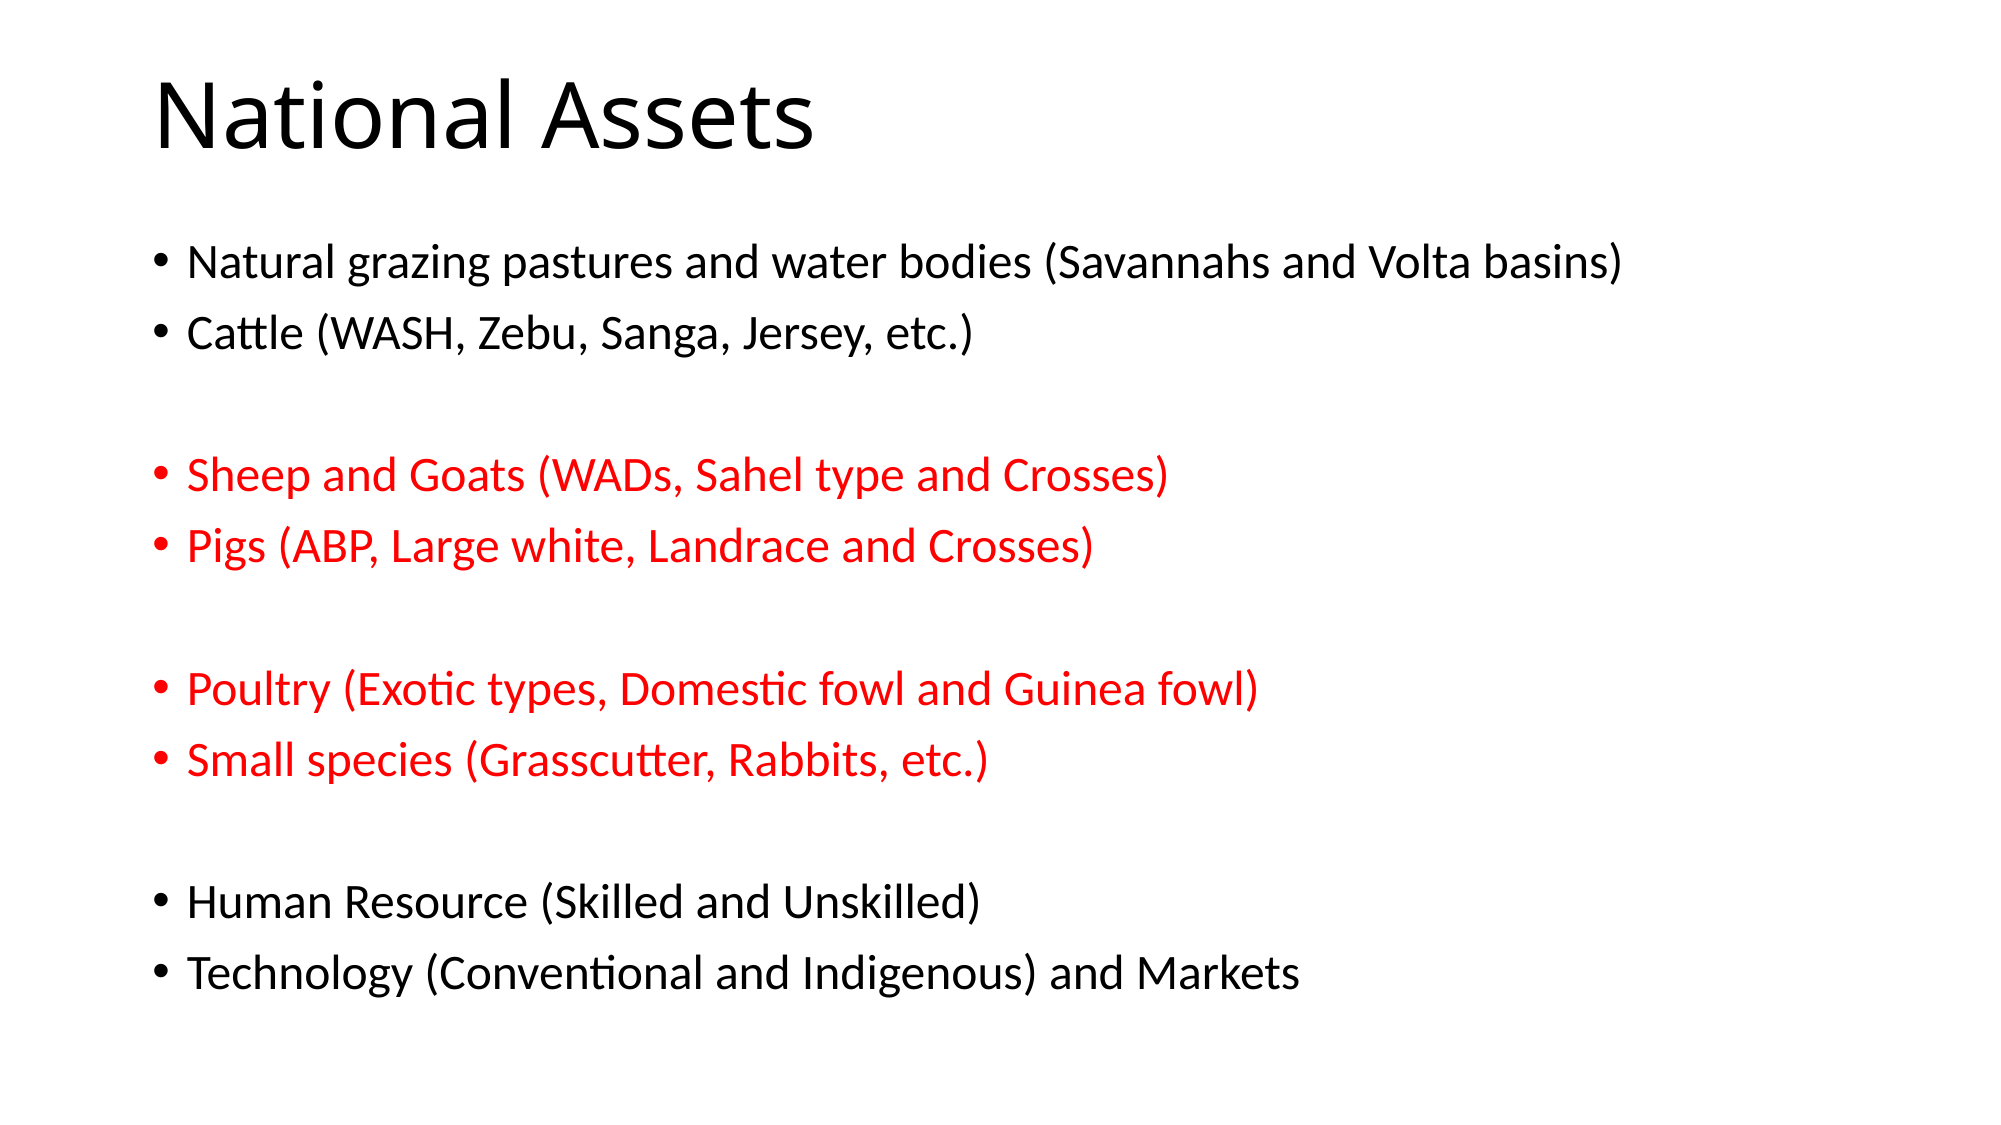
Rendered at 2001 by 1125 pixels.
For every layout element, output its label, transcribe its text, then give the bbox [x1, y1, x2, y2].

title National Assets [137, 59, 1863, 178]
list Natural grazing pastures and water bodies (Savannahs and Volta basins) Cattle (WASH, Zebu, Sanga, Jersey, etc.) Sheep and Goats (WADs, Sahel type and Crosses) Pigs (ABP, Large white, Landrace and Crosses) Poultry (Exotic types, Domestic fowl and Guinea fowl) Small species (Grasscutter, Rabbits, etc.) Human Resource (Skilled and Unskilled) Technology (Conventional and Indigenous) and Markets [137, 228, 1863, 1014]
